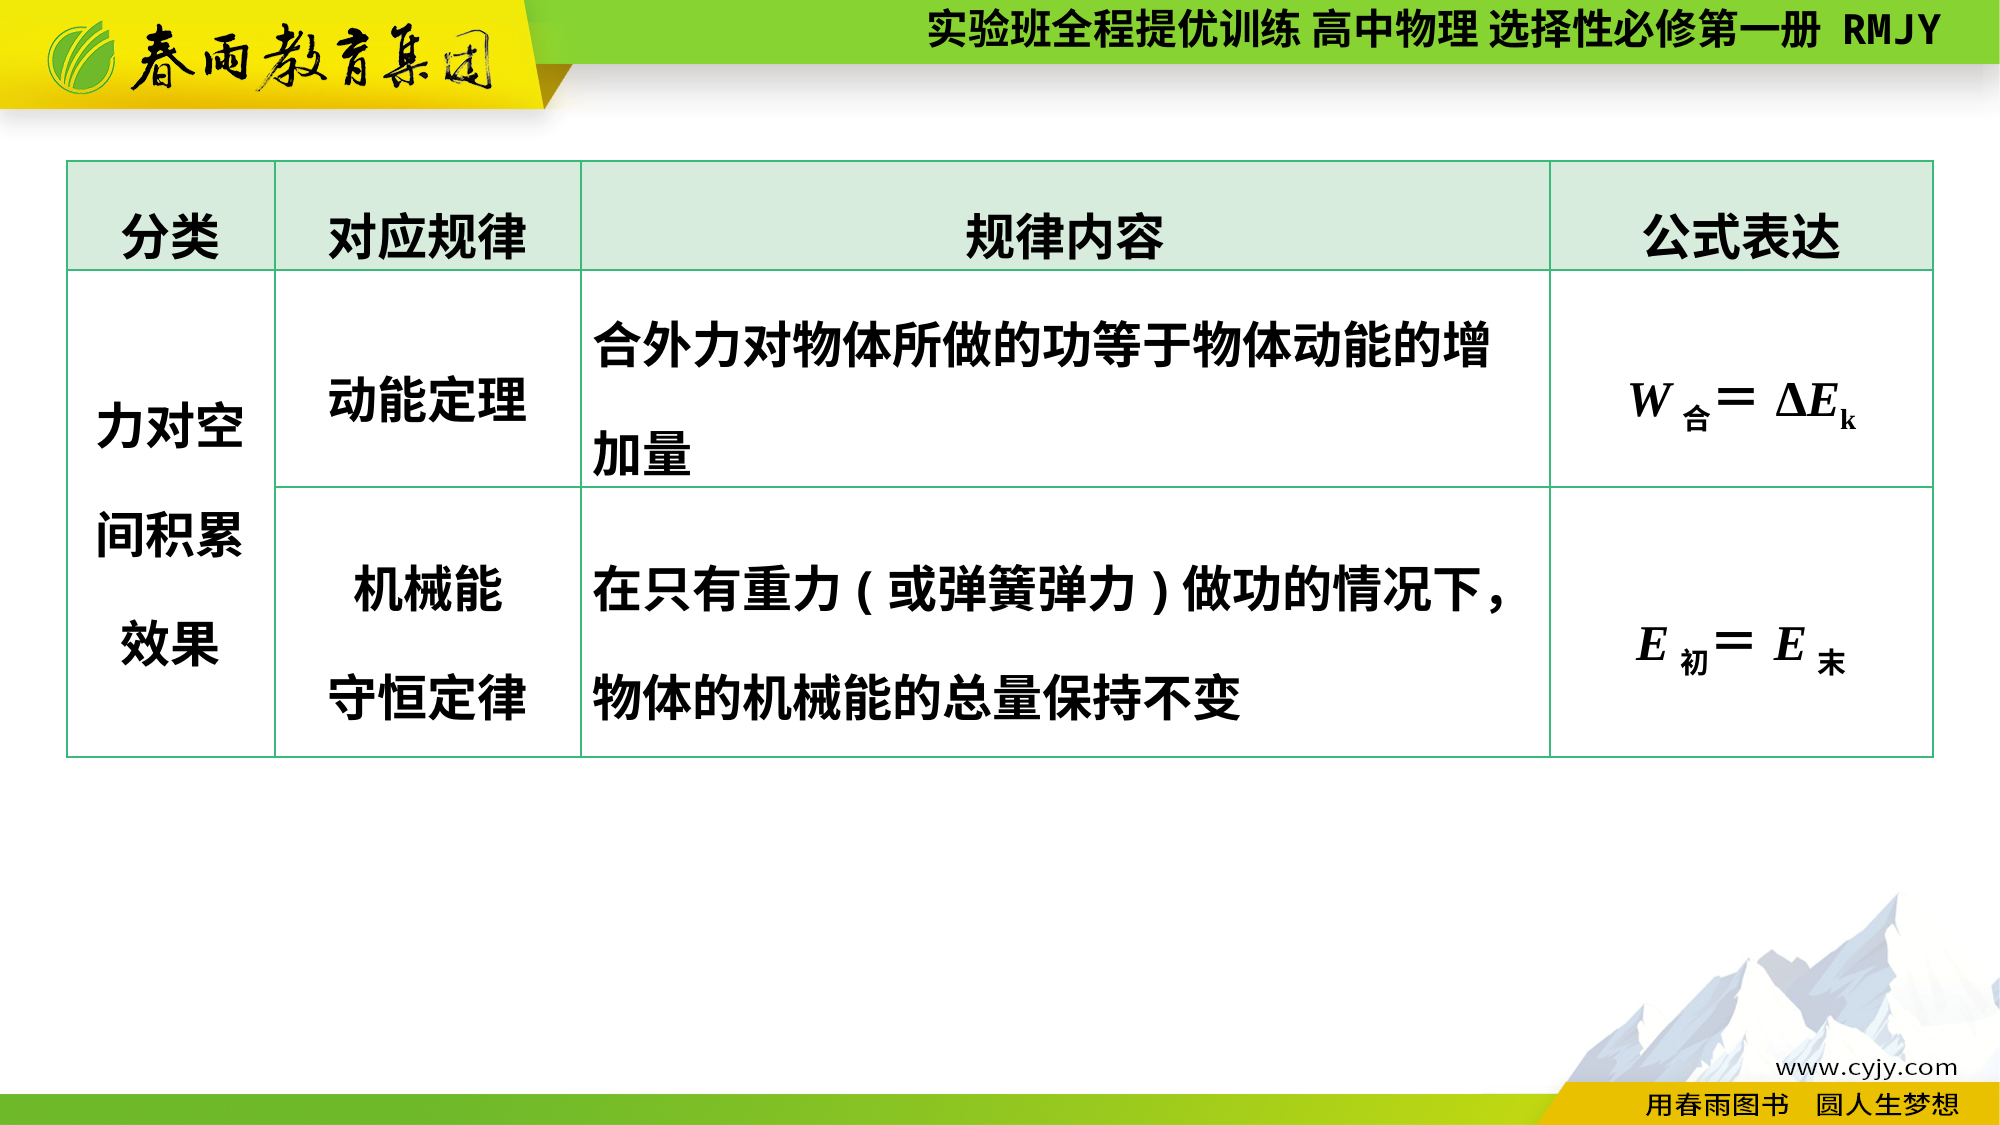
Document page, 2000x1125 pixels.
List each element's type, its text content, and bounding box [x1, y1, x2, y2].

table_cell 合外力对物体所做的功等于物体动能的增加量 [582, 271, 1549, 486]
picture [0, 0, 2000, 1125]
table_cell W合＝ΔEk [1551, 271, 1932, 486]
table_cell 动能定理 [276, 271, 580, 486]
table_cell 在只有重力(或弹簧弹力)做功的情况下，物体的机械能的总量保持不变 [582, 488, 1549, 756]
table_header 规律内容 [582, 162, 1549, 269]
table_header 公式表达 [1551, 162, 1932, 269]
table_header 对应规律 [276, 162, 580, 269]
table_header 分类 [68, 162, 274, 269]
table_cell E初＝E末 [1551, 488, 1932, 756]
table_cell 机械能 守恒定律 [276, 488, 580, 756]
table_cell 力对空 间积累 效果 [68, 271, 274, 756]
